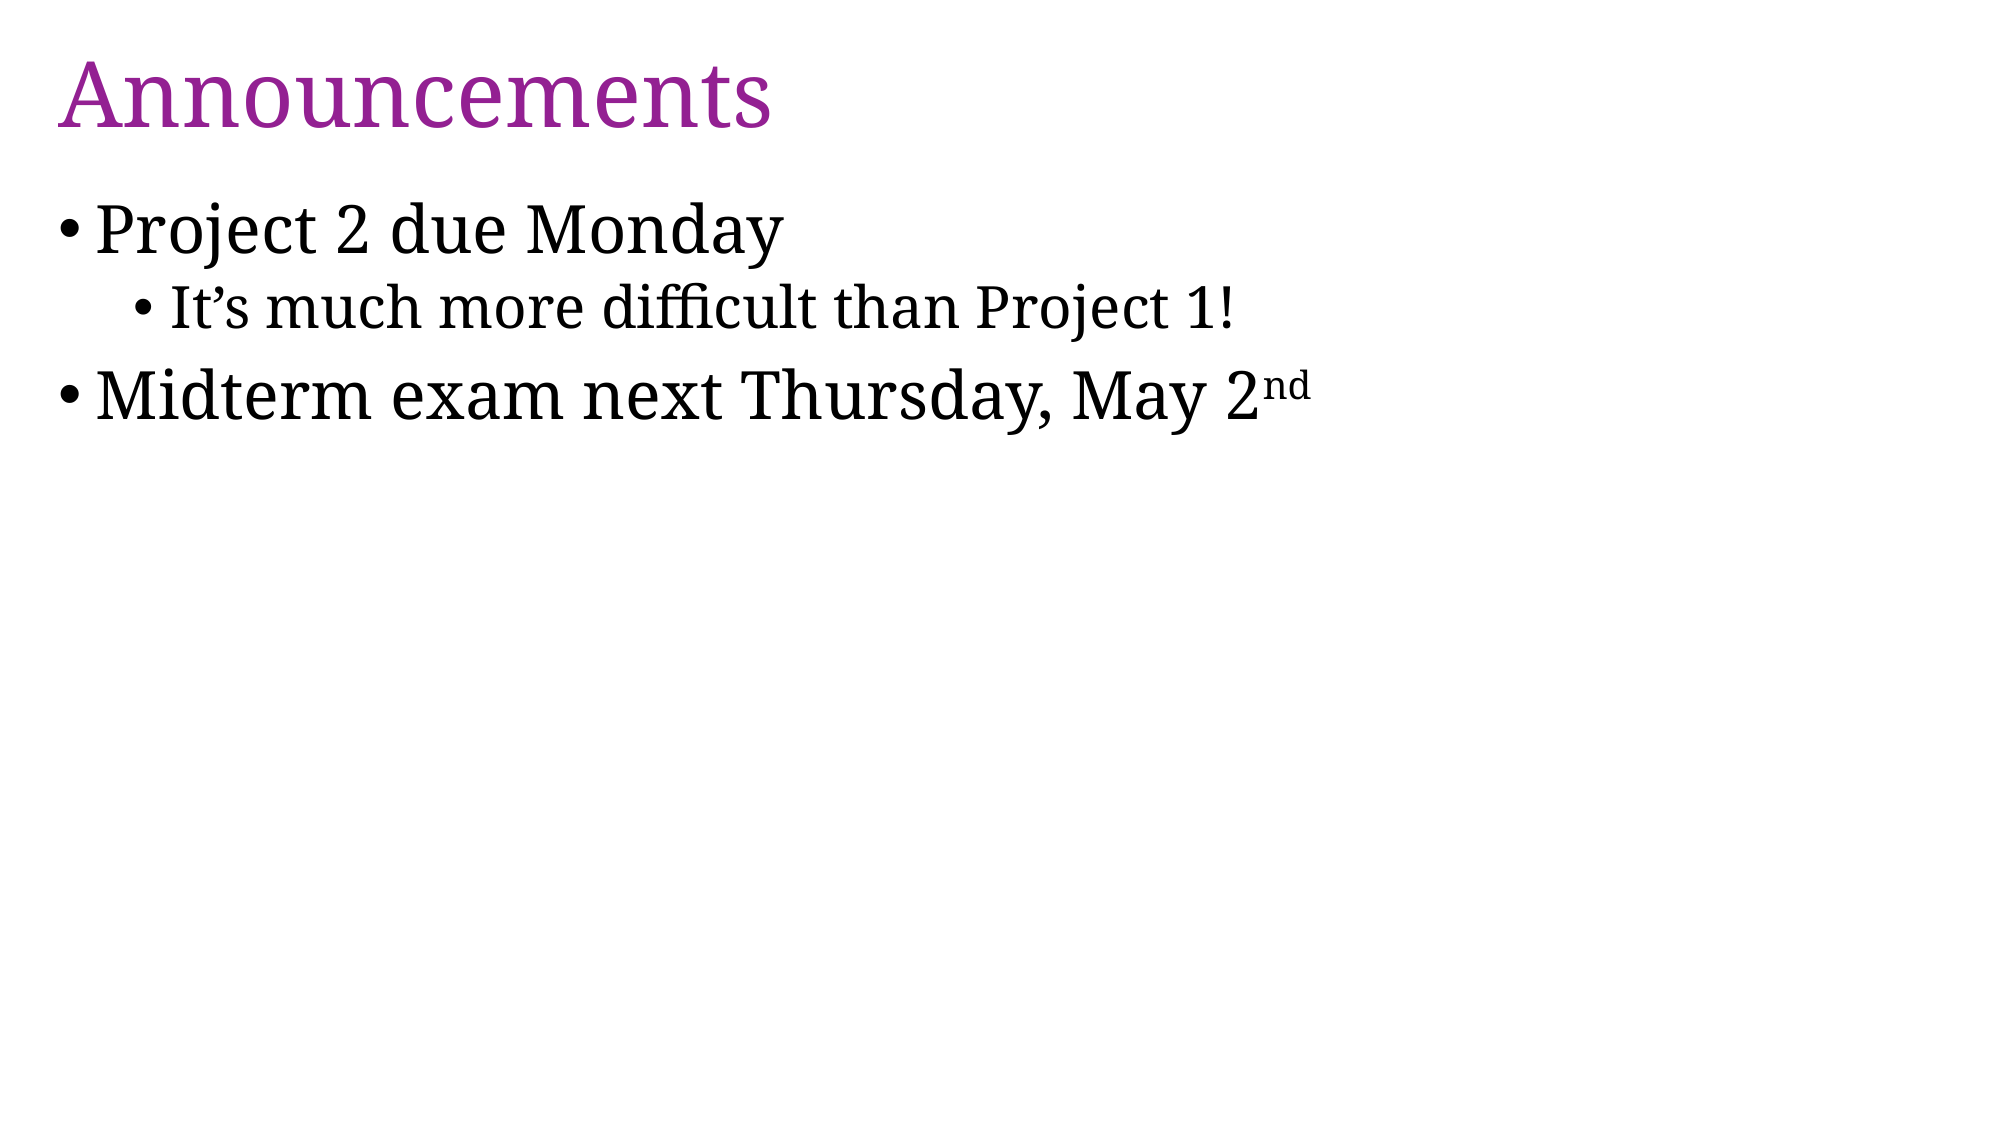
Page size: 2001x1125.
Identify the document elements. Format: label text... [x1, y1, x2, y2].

list Project 2 due Monday It’s much more difficult than Project 1! Midterm exam next Thursday, May 2nd [43, 188, 1953, 1106]
title Announcements [43, 25, 1953, 171]
